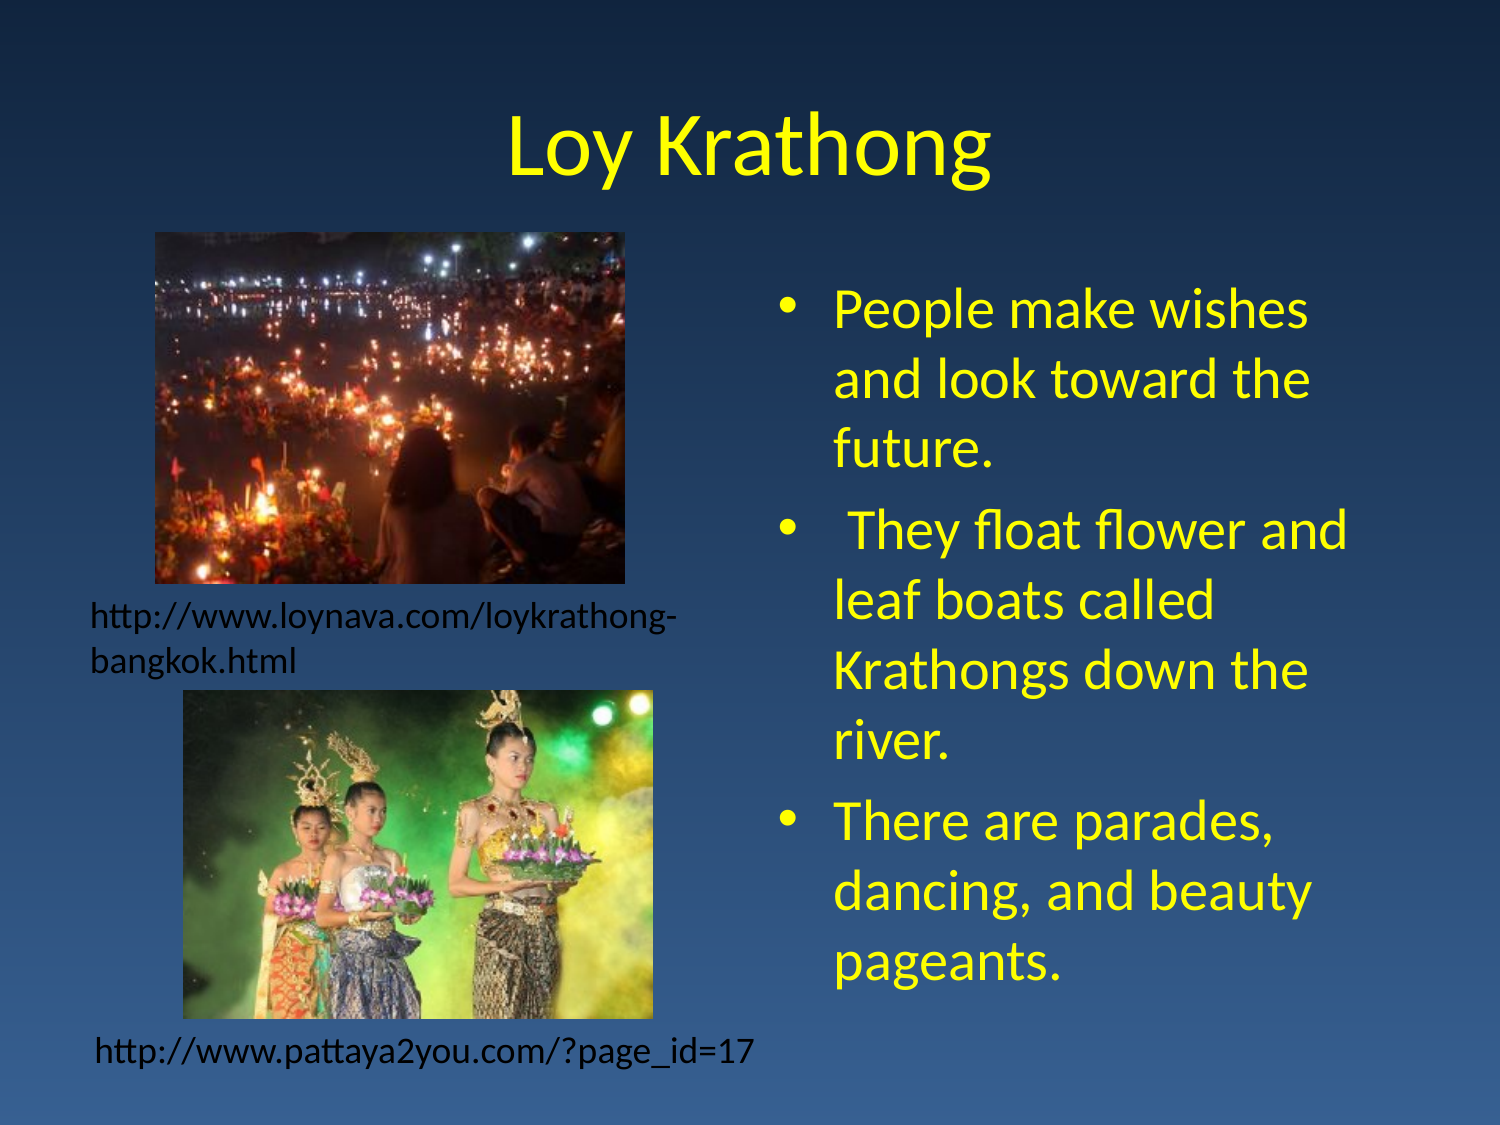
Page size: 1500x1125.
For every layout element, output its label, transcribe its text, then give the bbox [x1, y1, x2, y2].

picture [155, 232, 625, 585]
title Loy Krathong [75, 45, 1425, 233]
picture [183, 689, 653, 1019]
list People make wishes and look toward the future. They float flower and leaf boats called Krathongs down the river. There are parades, dancing, and beauty pageants. [762, 262, 1425, 1005]
text_box http://www.loynava.com/loykrathong-bangkok.html [74, 584, 825, 689]
text_box http://www.pattaya2you.com/?page_id=17 [79, 1018, 771, 1078]
